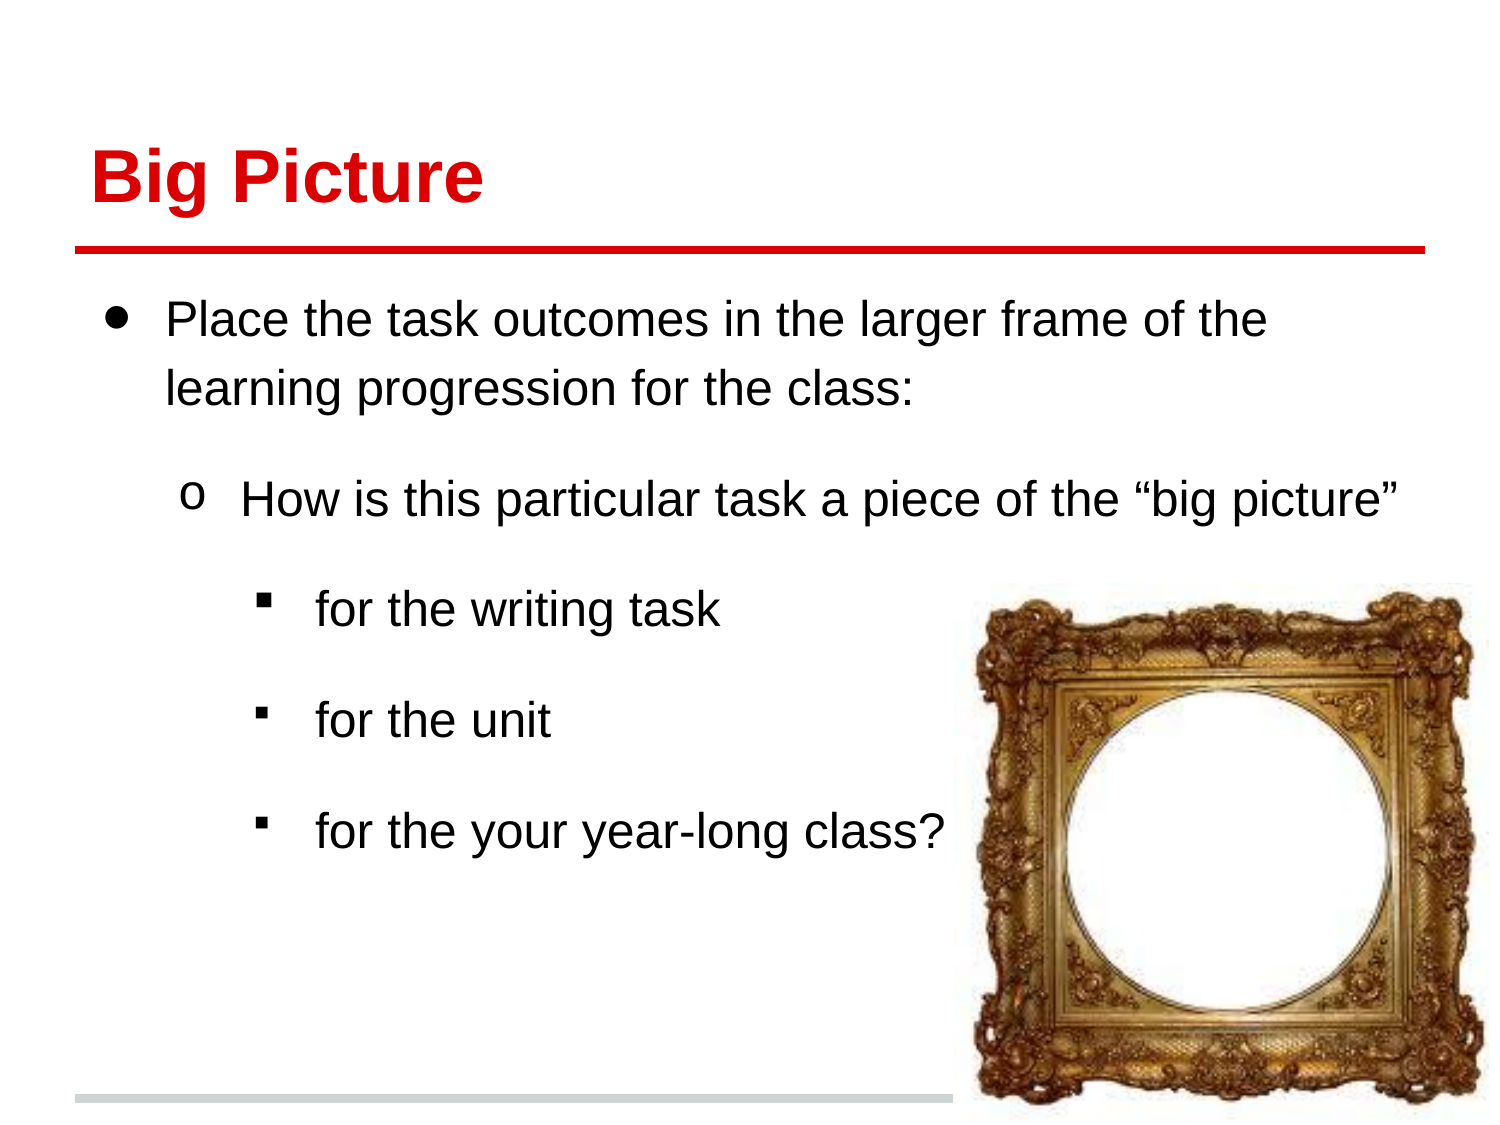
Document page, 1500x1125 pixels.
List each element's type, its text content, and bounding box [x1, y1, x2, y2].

title Big Picture [75, 45, 1425, 233]
list Place the task outcomes in the larger frame of the learning progression for the class: How is this particular task a piece of the “big picture” for the writing task for the unit for the your year-long class? [75, 262, 1425, 1078]
picture [953, 583, 1489, 1125]
